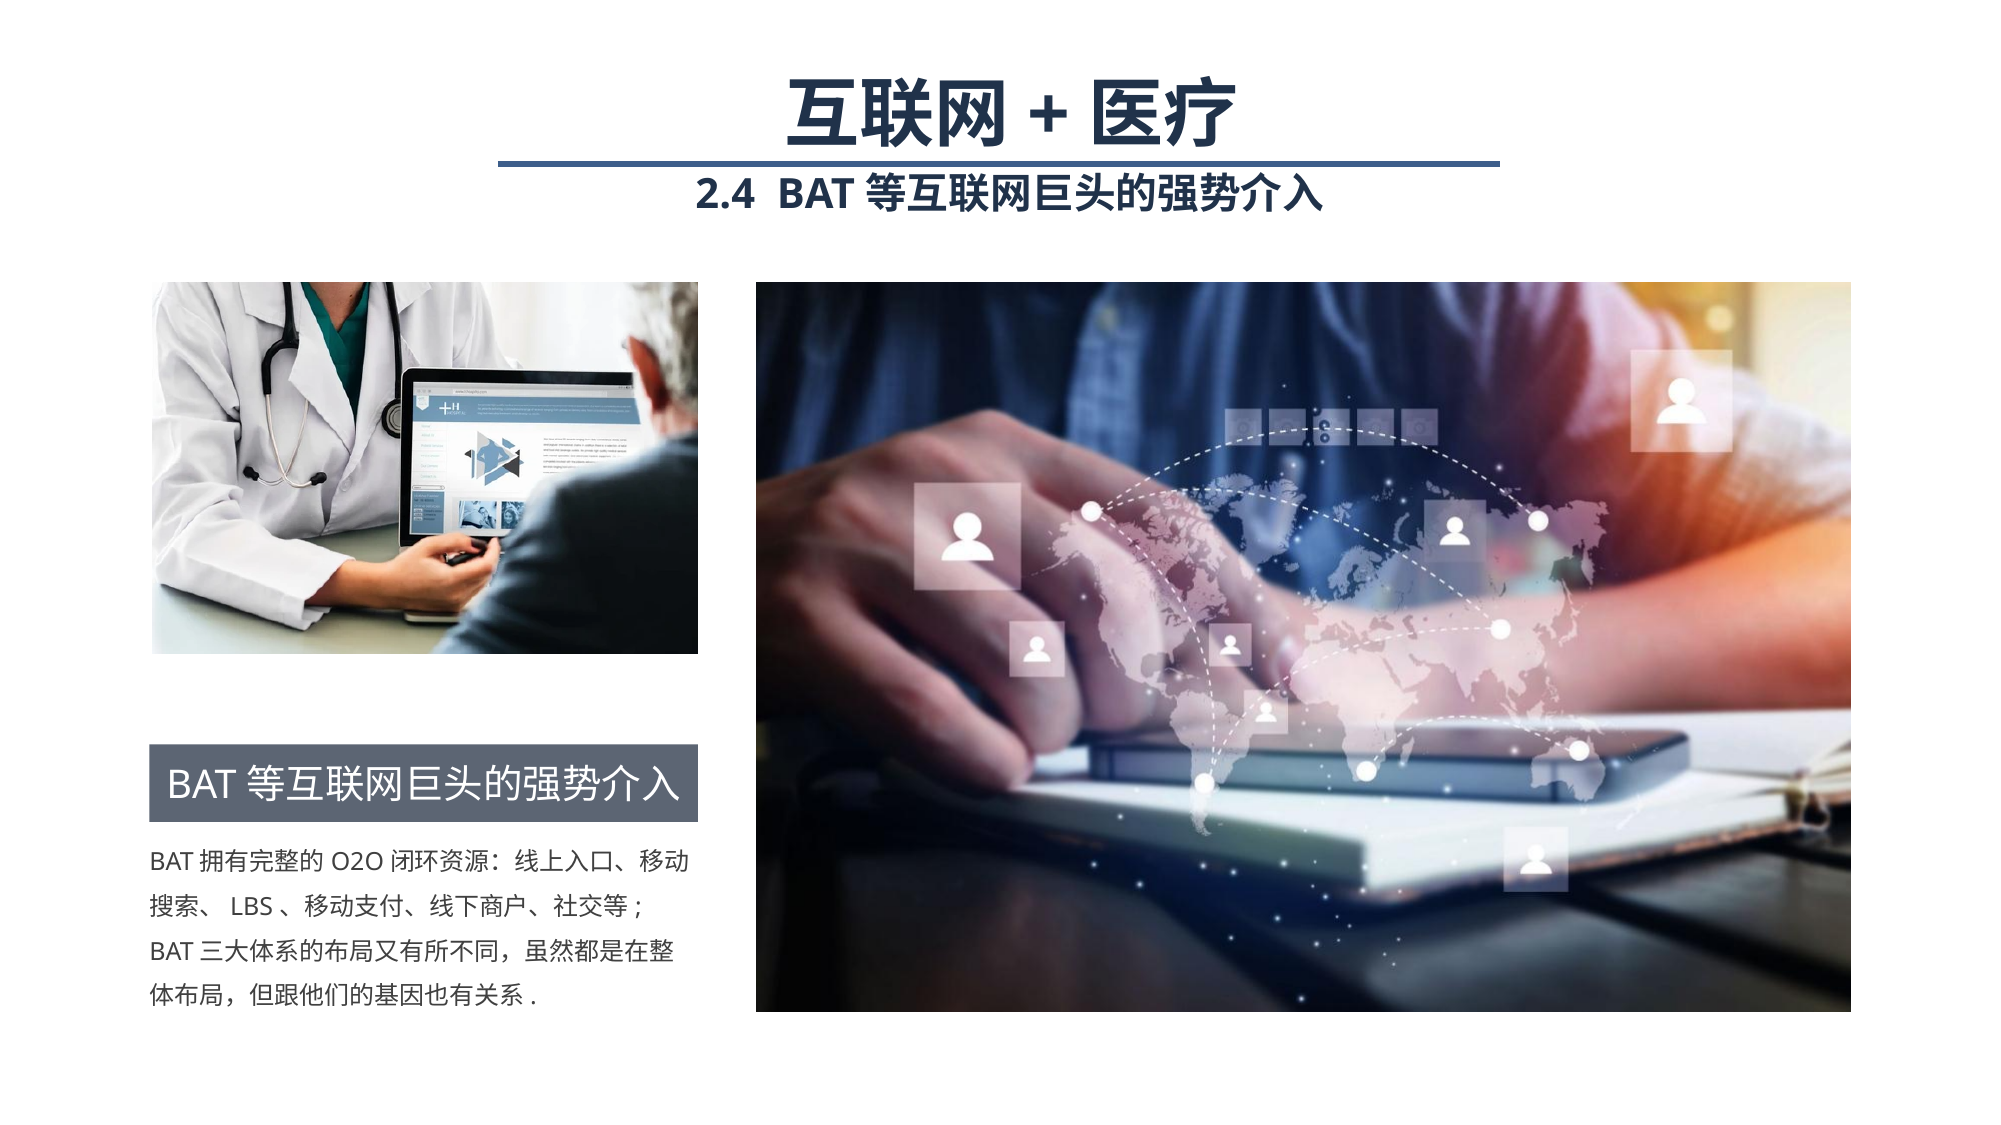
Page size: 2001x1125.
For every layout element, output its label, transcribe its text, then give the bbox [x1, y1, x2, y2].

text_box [497, 65, 1500, 218]
picture [756, 282, 1851, 1013]
text_box BAT等互联网巨头的强势介入 [148, 743, 699, 823]
picture [149, 282, 698, 654]
text_box BAT拥有完整的O2O闭环资源：线上入口、移动搜索、LBS、移动支付、线下商户、社交等; BAT三大体系的布局又有所不同，虽然都是在整体布局，但跟他们的基因也有关系. [149, 830, 698, 1010]
